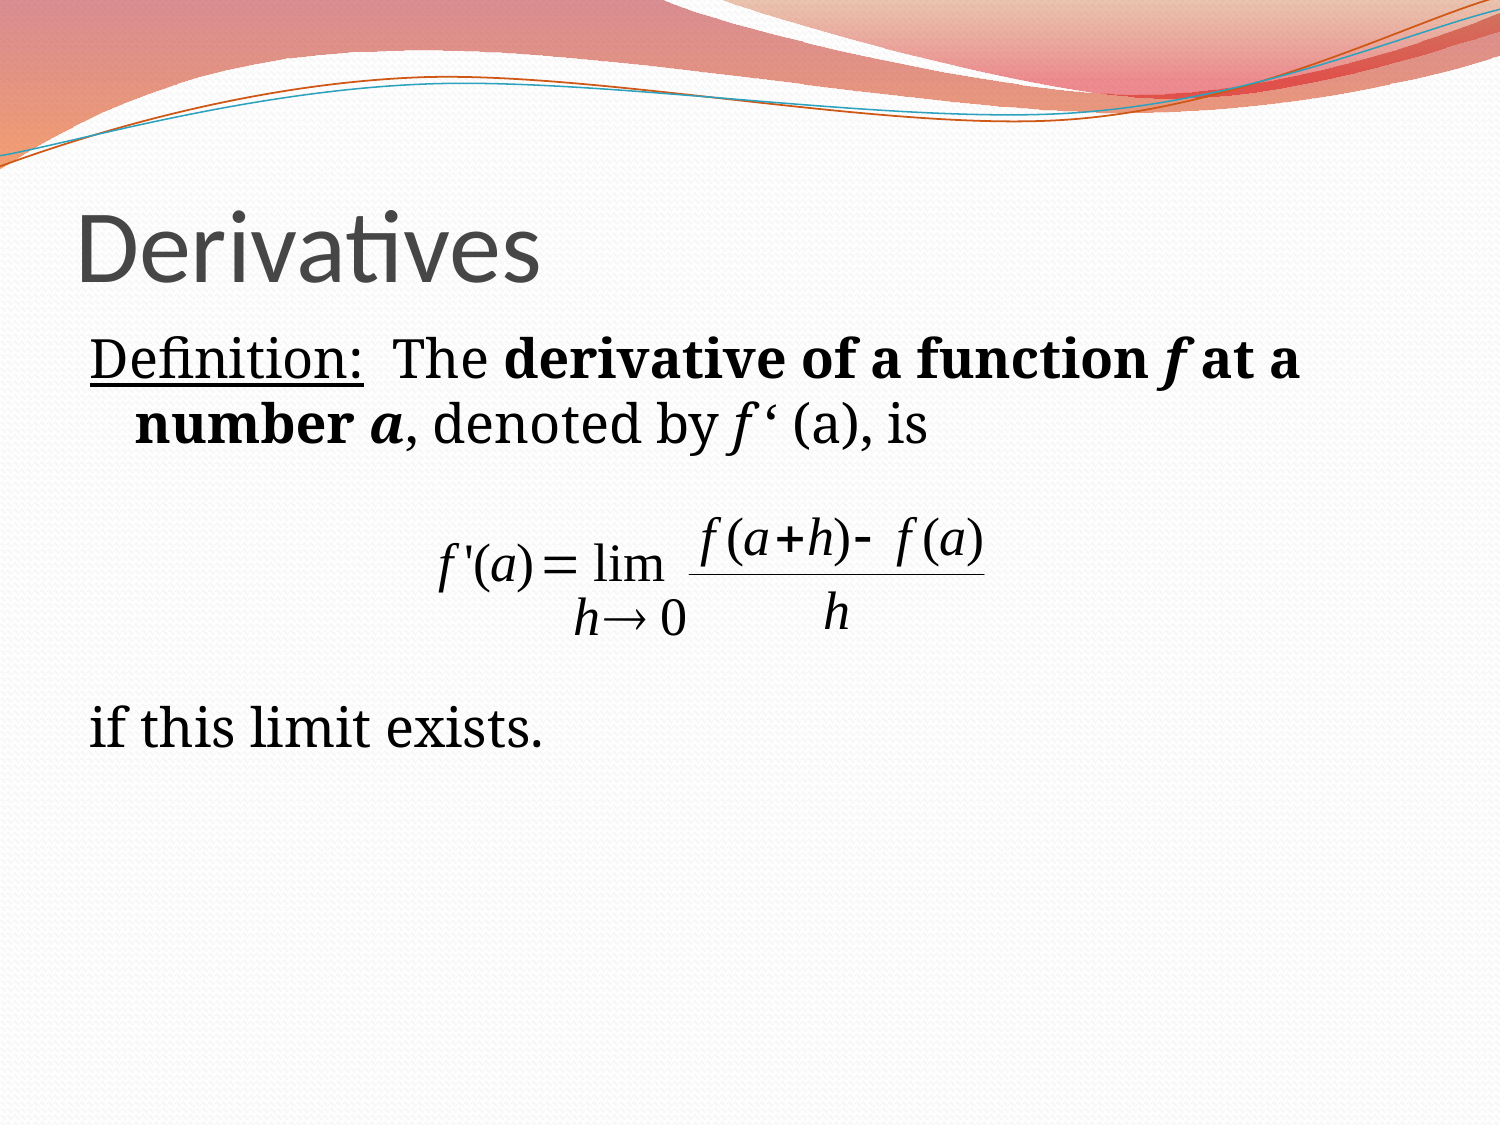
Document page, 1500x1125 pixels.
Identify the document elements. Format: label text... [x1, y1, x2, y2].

title Derivatives [75, 115, 1425, 303]
list Definition: The derivative of a function f at a number a, denoted by f ‘ (a), is if this limit exists. [75, 317, 1425, 1038]
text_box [424, 512, 990, 642]
